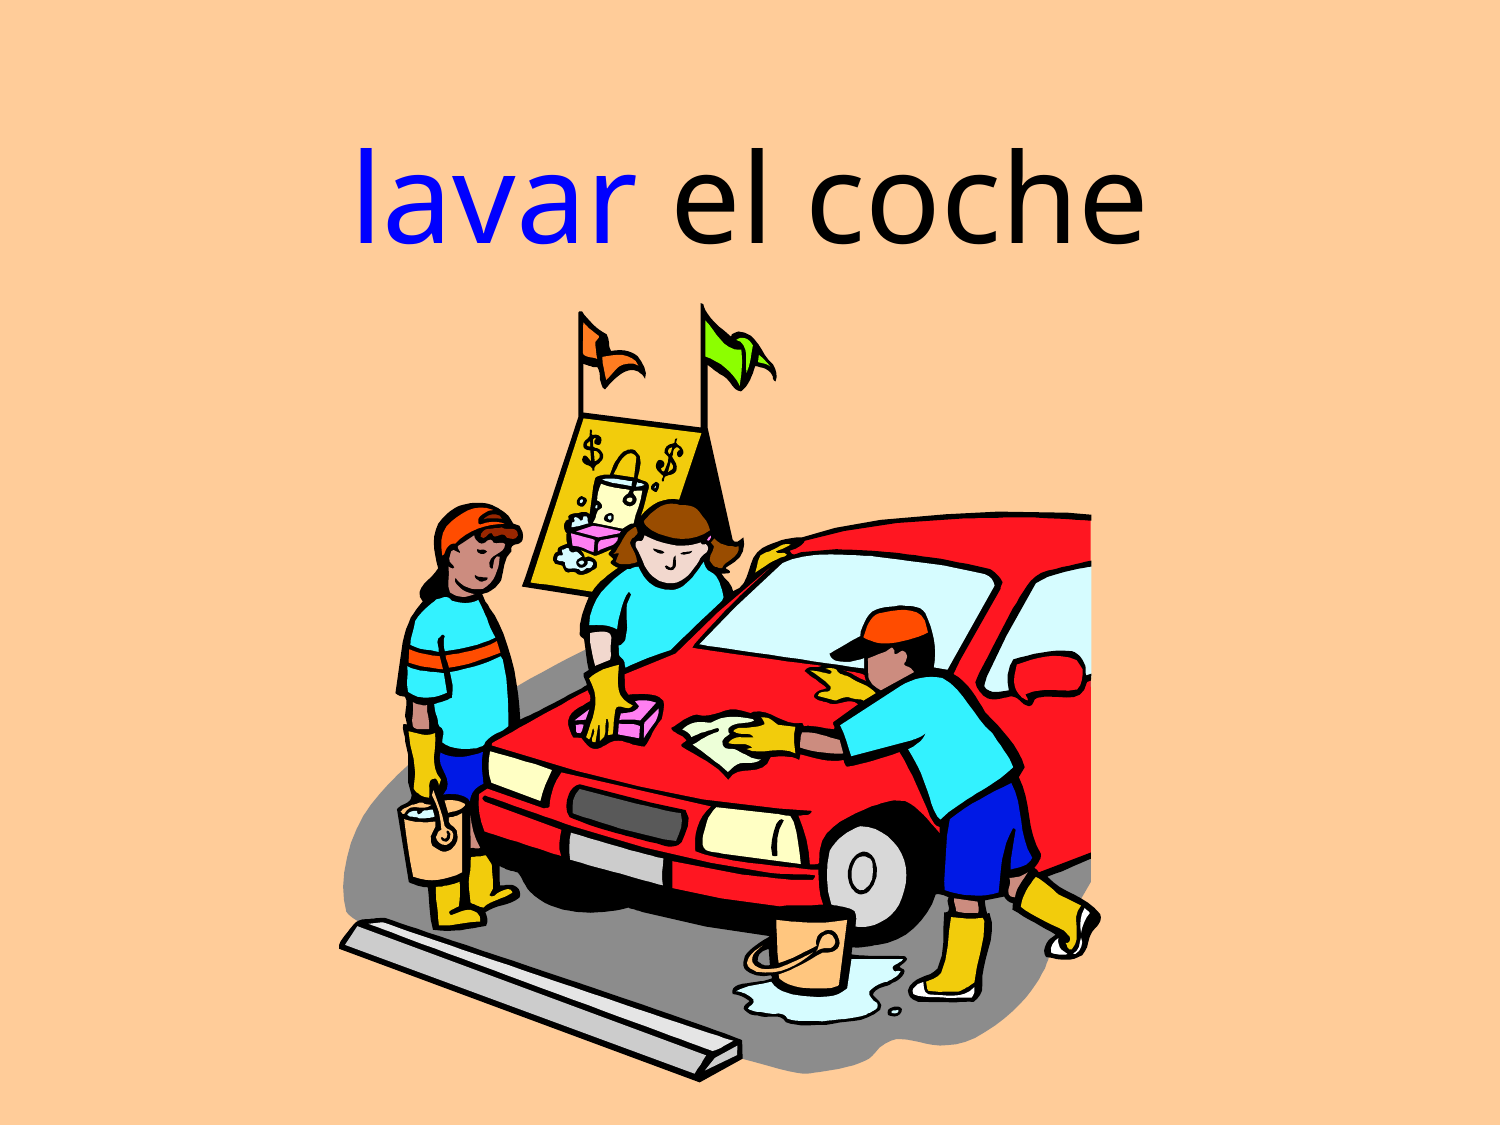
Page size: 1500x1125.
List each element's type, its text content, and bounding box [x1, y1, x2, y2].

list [336, 302, 1105, 1083]
title lavar el coche [112, 99, 1388, 288]
